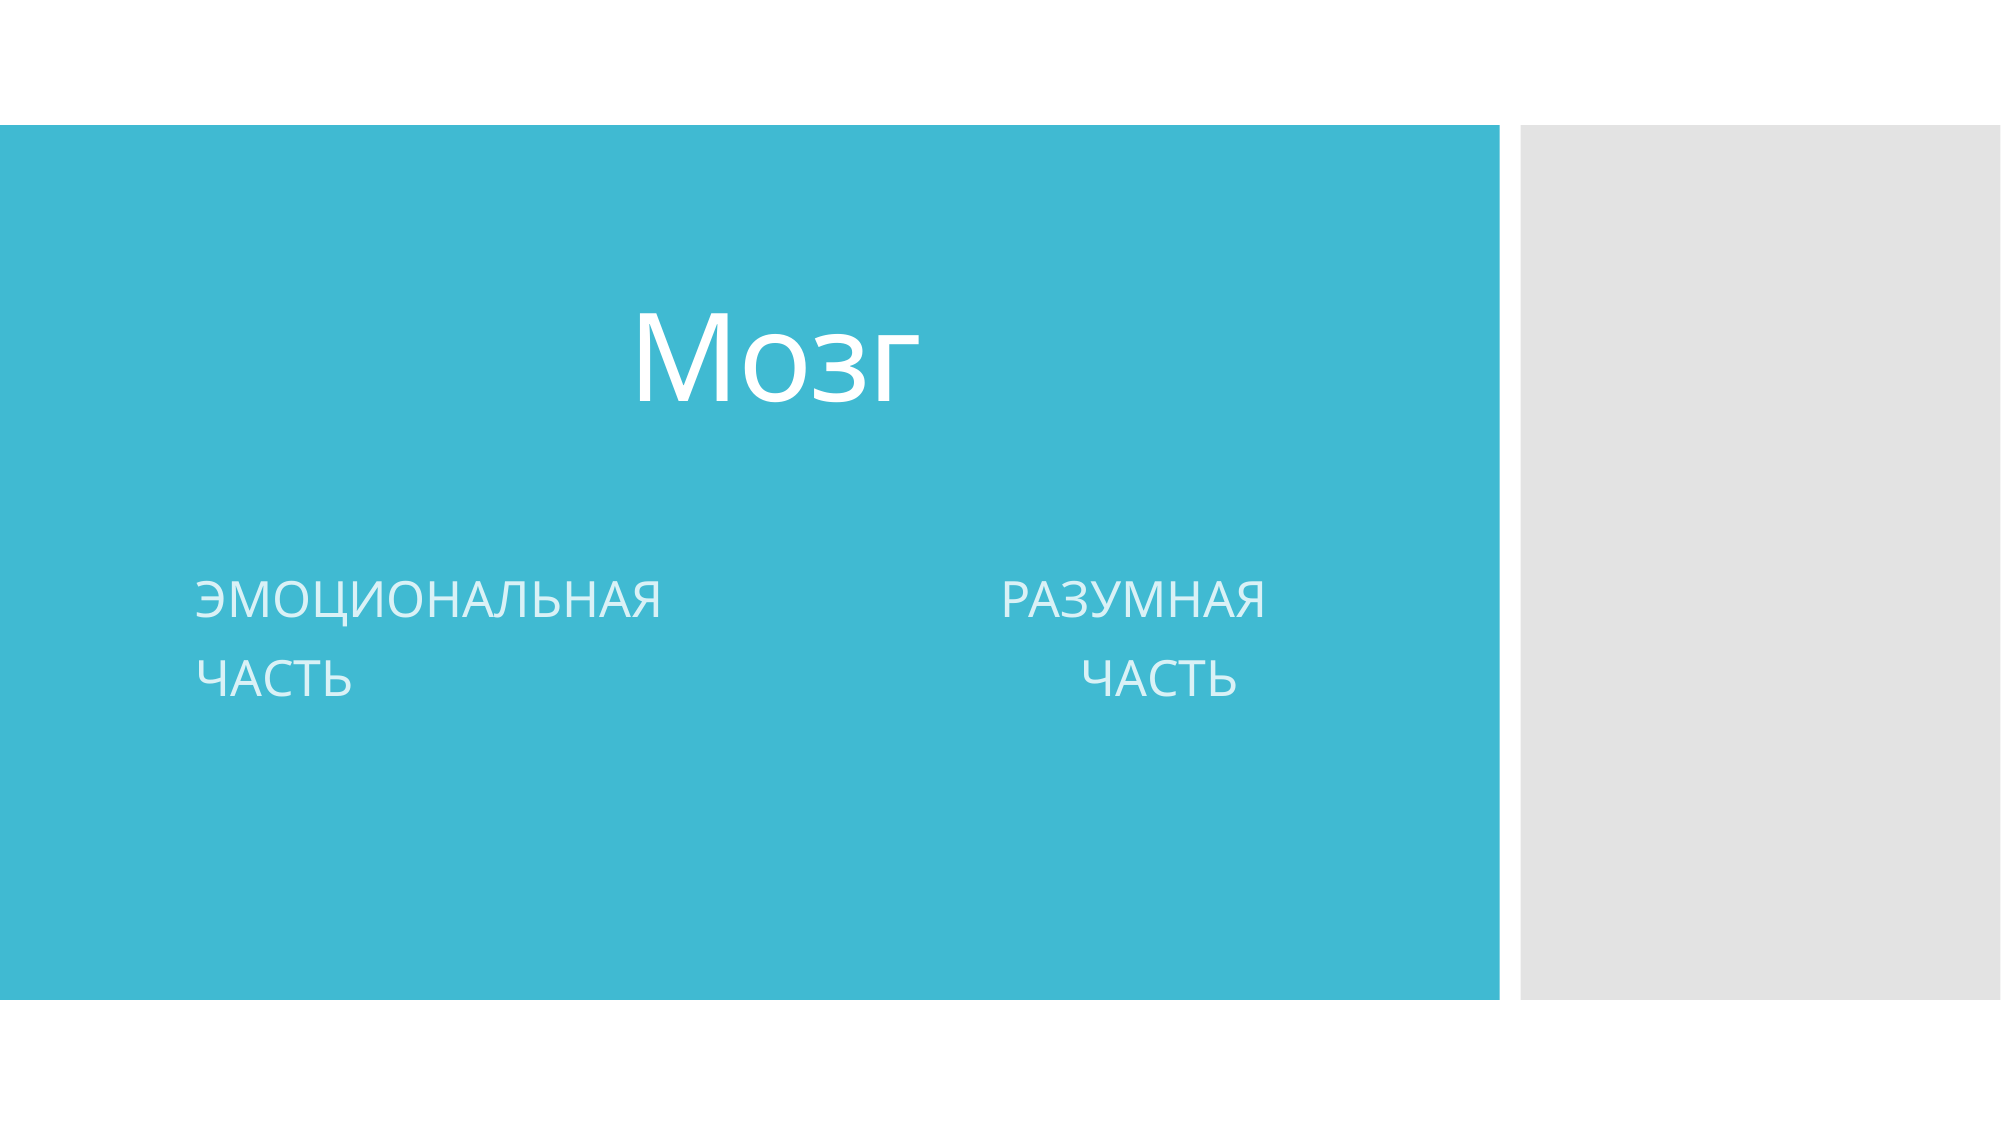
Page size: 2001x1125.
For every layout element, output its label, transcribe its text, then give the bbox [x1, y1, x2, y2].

subtitle ЭМОЦИОНАЛЬНАЯ РАЗУМНАЯ ЧАСТЬ ЧАСТЬ [180, 566, 1381, 917]
title Мозг [175, 213, 1376, 436]
